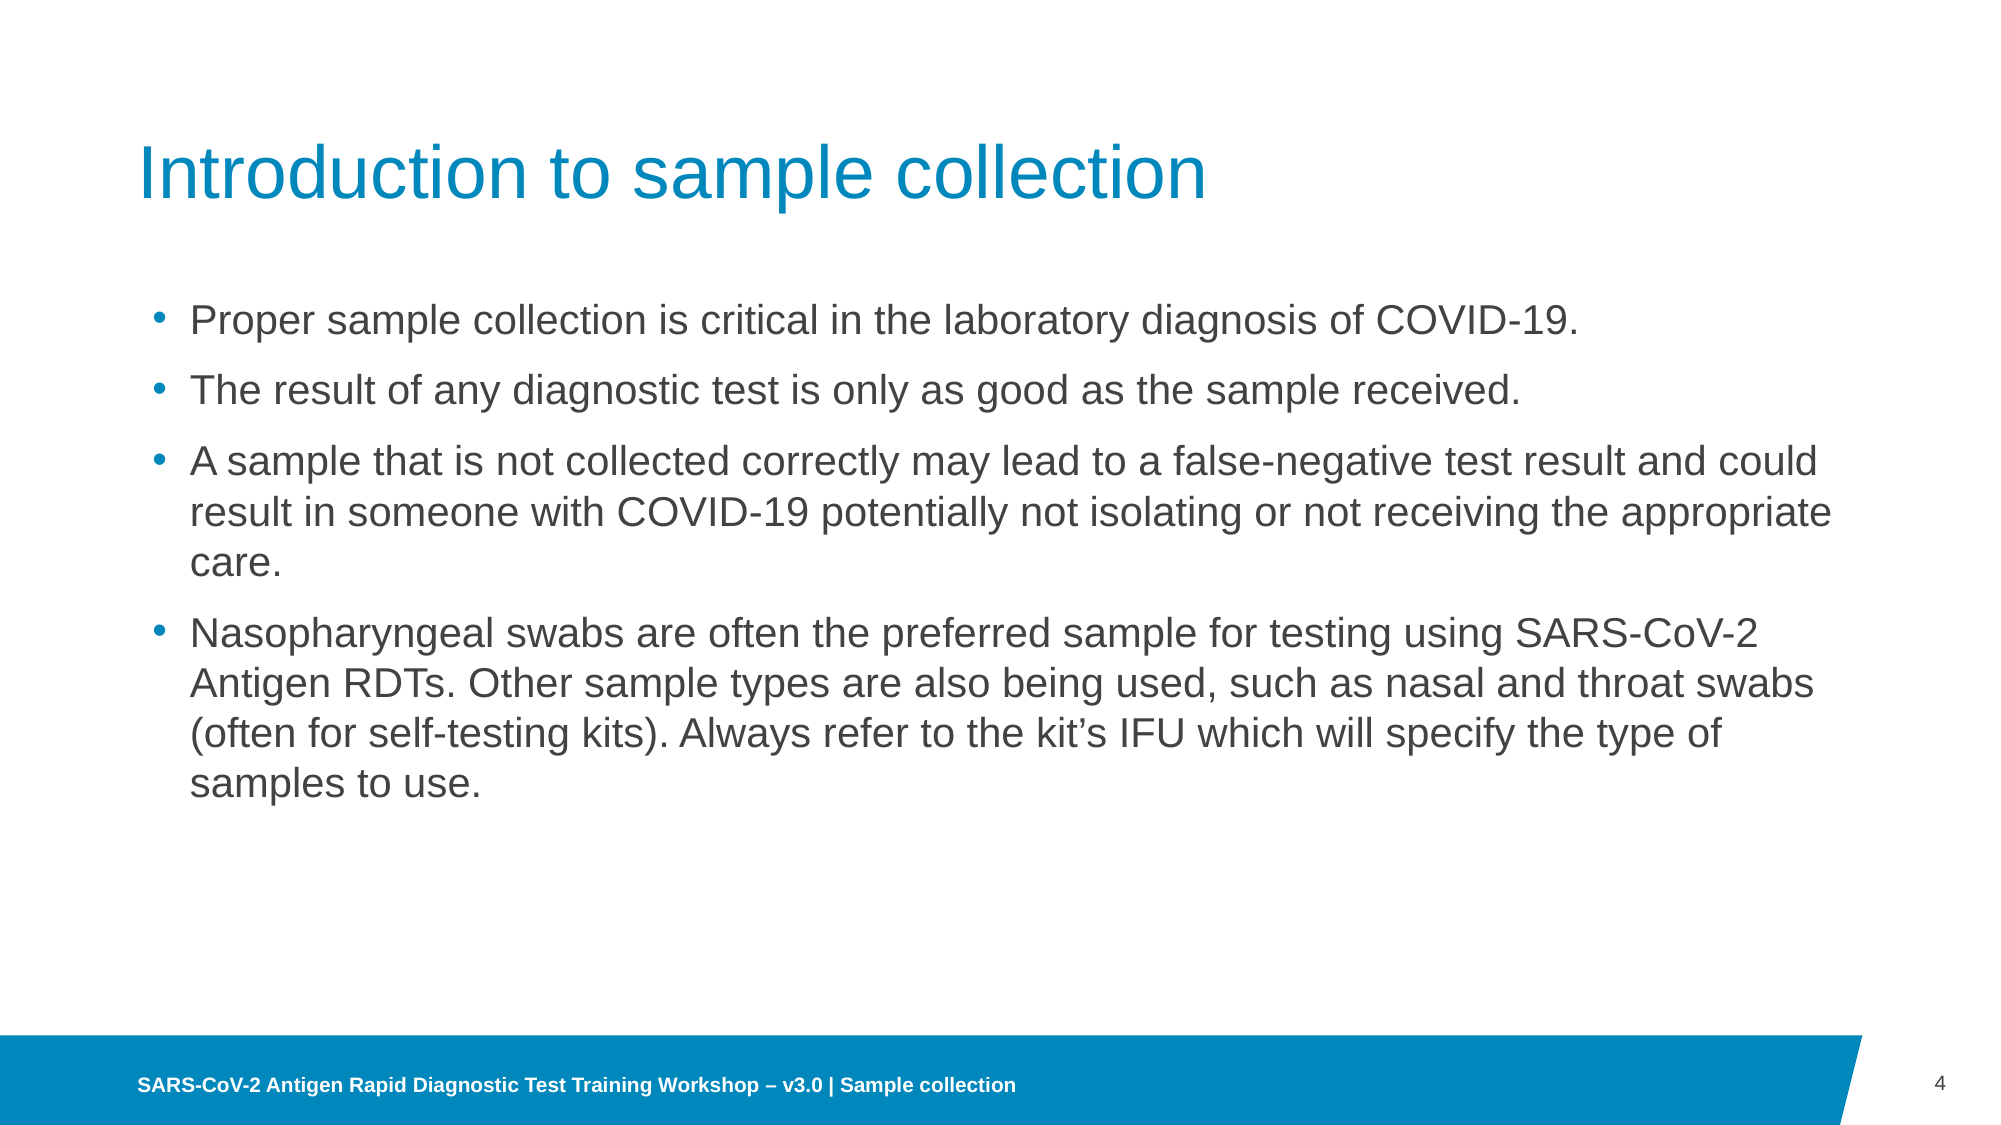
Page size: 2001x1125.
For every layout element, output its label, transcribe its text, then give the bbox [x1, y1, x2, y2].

list Proper sample collection is critical in the laboratory diagnosis of COVID-19. The result of any diagnostic test is only as good as the sample received. A sample that is not collected correctly may lead to a false-negative test result and could result in someone with COVID-19 potentially not isolating or not receiving the appropriate care. Nasopharyngeal swabs are often the preferred sample for testing using SARS-CoV-2 Antigen RDTs. Other sample types are also being used, such as nasal and throat swabs (often for self-testing kits). Always refer to the kit’s IFU which will specify the type of samples to use. [137, 284, 1863, 1014]
slide_number 4 [1862, 1035, 1947, 1125]
footer SARS-CoV-2 Antigen Rapid Diagnostic Test Training Workshop – v3.0 | Sample collection [137, 1042, 1338, 1125]
title Introduction to sample collection [137, 59, 1863, 215]
